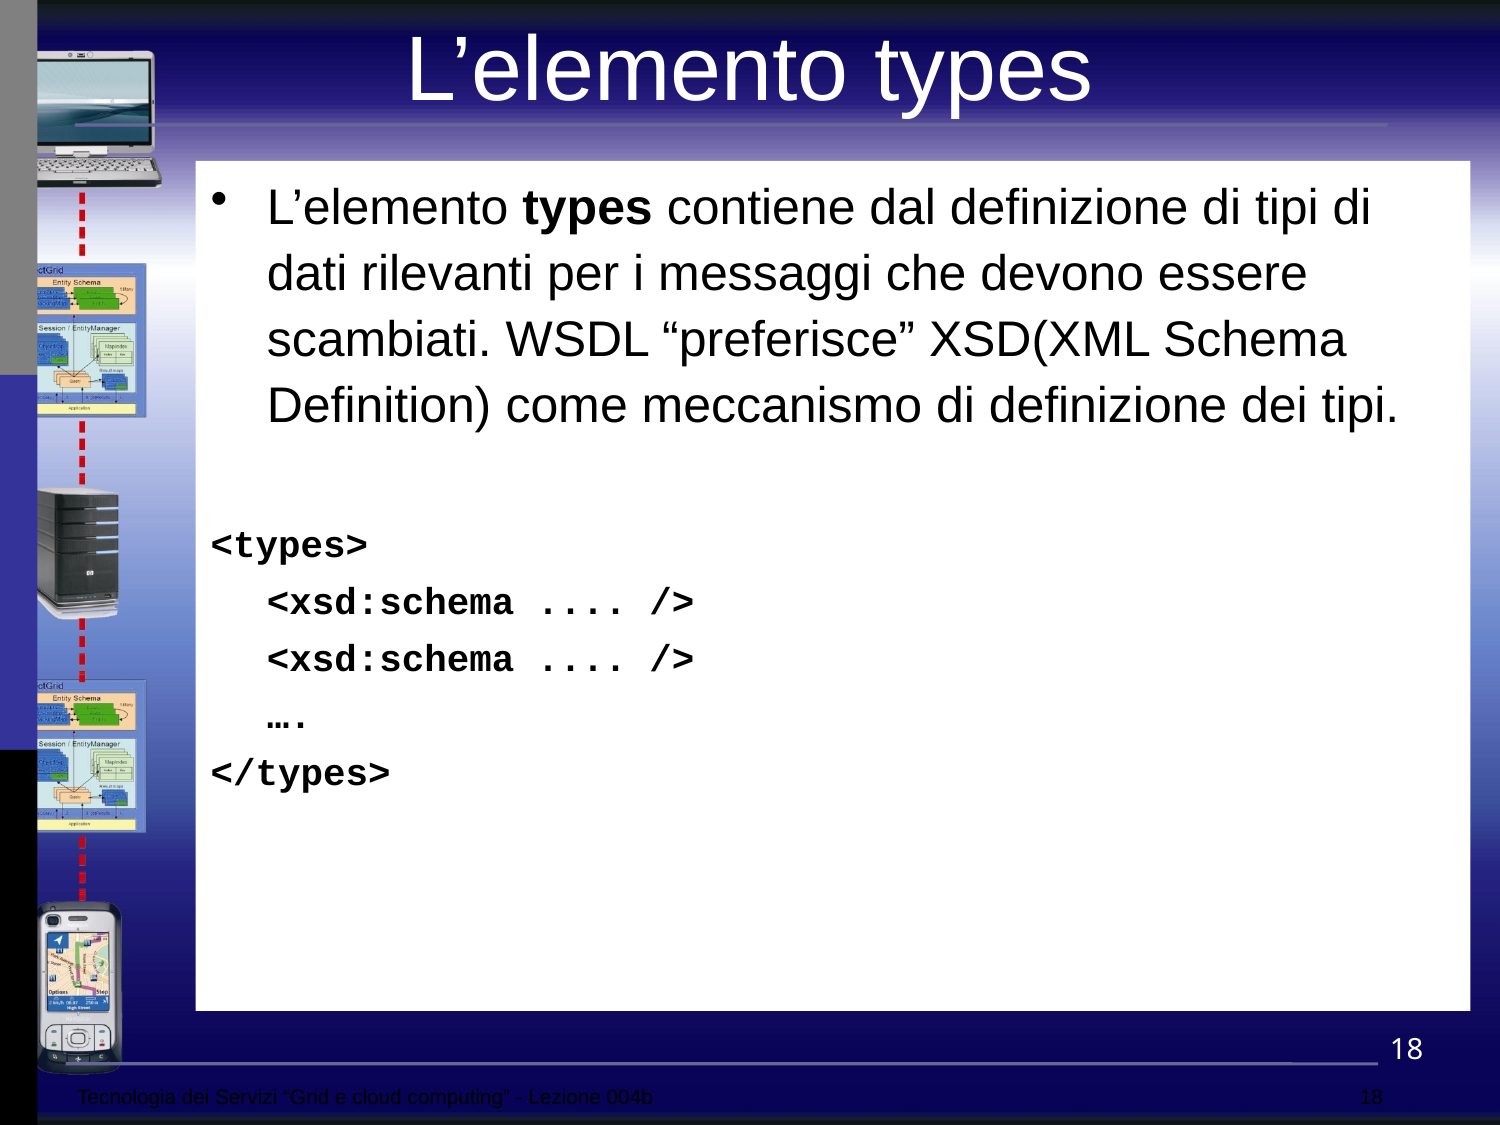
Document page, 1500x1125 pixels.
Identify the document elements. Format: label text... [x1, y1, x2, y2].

title L’elemento types [74, 23, 1426, 106]
list L’elemento types contiene dal definizione di tipi di dati rilevanti per i messaggi che devono essere scambiati. WSDL “preferisce” XSD(XML Schema Definition) come meccanismo di definizione dei tipi. <types> <xsd:schema .... /> <xsd:schema .... /> …. </types> [195, 160, 1471, 1012]
picture [38, 0, 1500, 1125]
